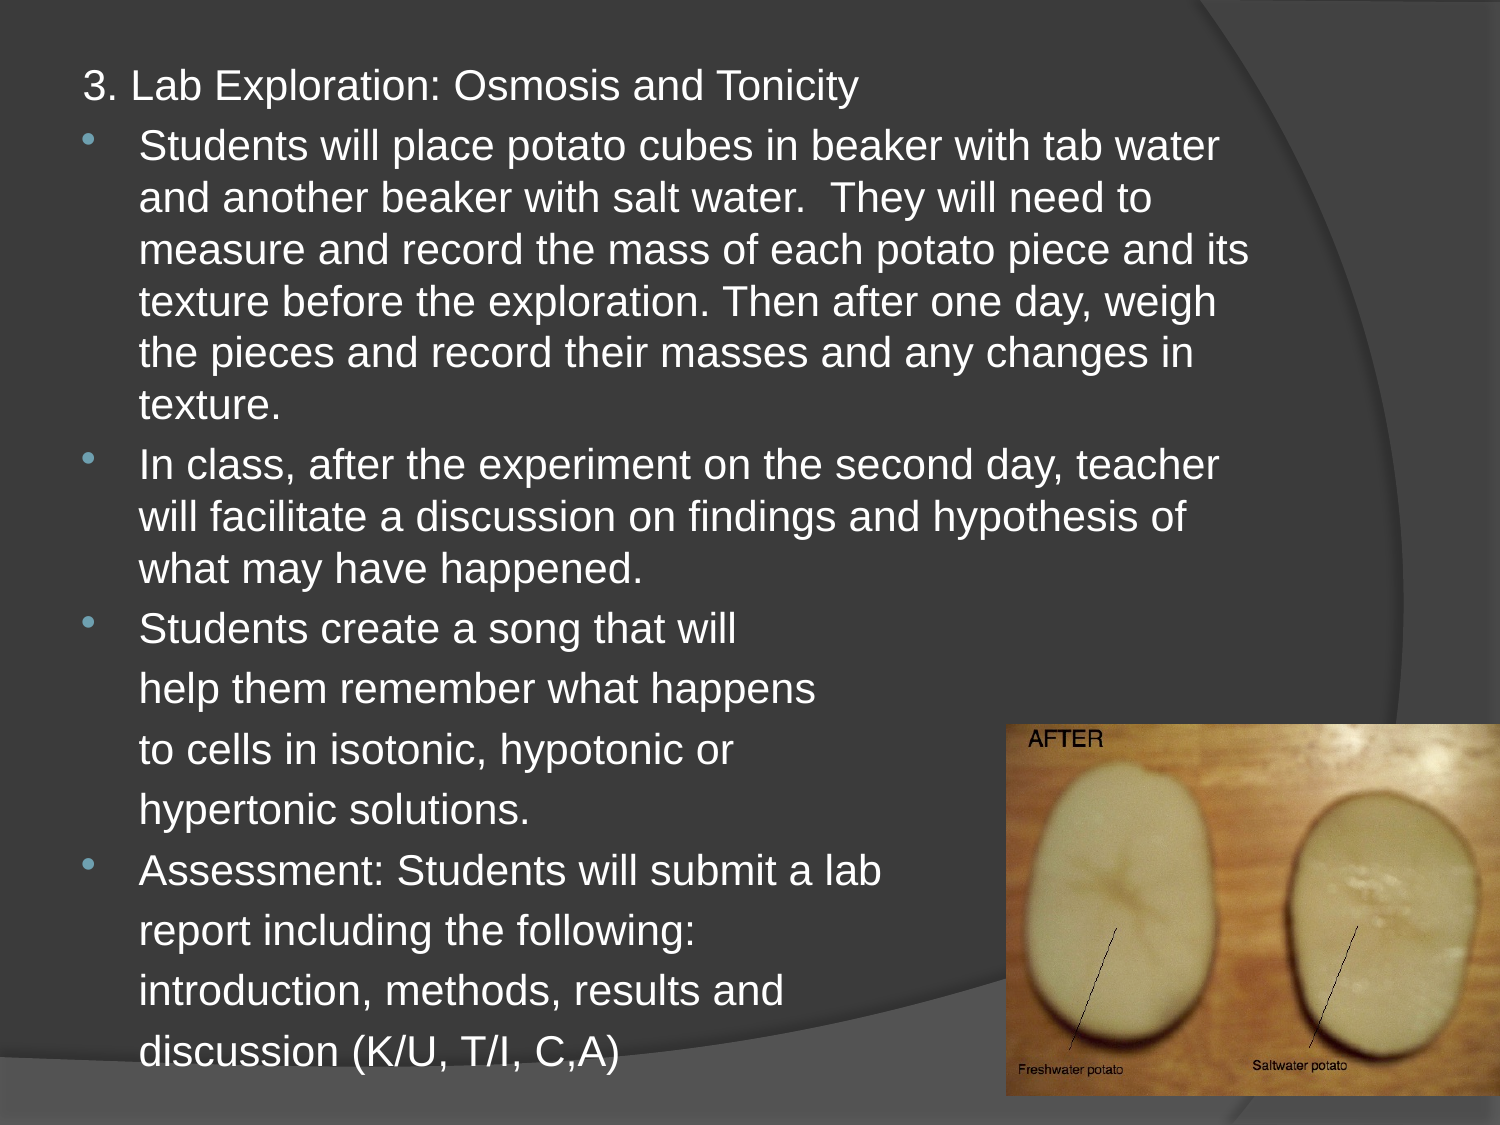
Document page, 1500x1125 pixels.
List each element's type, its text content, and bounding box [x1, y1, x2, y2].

picture [1005, 724, 1500, 1096]
list 3. Lab Exploration: Osmosis and Tonicity Students will place potato cubes in beaker with tab water and another beaker with salt water. They will need to measure and record the mass of each potato piece and its texture before the exploration. Then after one day, weigh the pieces and record their masses and any changes in texture. In class, after the experiment on the second day, teacher will facilitate a discussion on findings and hypothesis of what may have happened. Students create a song that will help them remember what happens to cells in isotonic, hypotonic or hypertonic solutions. Assessment: Students will submit a lab report including the following: introduction, methods, results and discussion (K/U, T/I, C,A) [62, 50, 1300, 1088]
